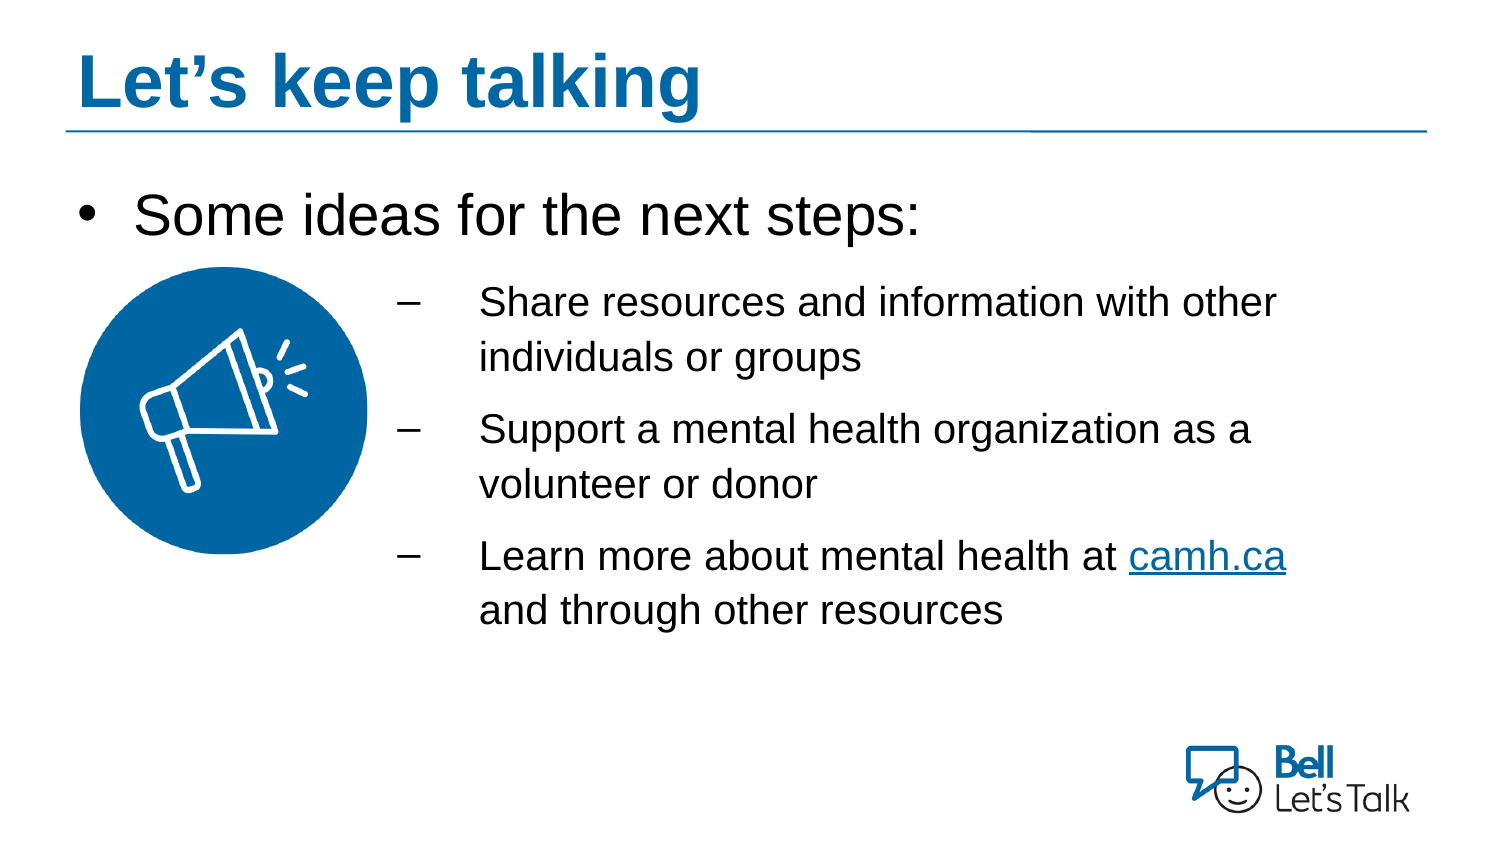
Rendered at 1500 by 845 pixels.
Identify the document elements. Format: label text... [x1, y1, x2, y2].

list Some ideas for the next steps: Share resources and information with other individuals or groups Support a mental health organization as a volunteer or donor Learn more about mental health at camh.ca and through other resources [62, 164, 1433, 729]
picture [78, 265, 370, 557]
picture [1185, 742, 1410, 814]
title Let’s keep talking [62, 15, 1433, 123]
